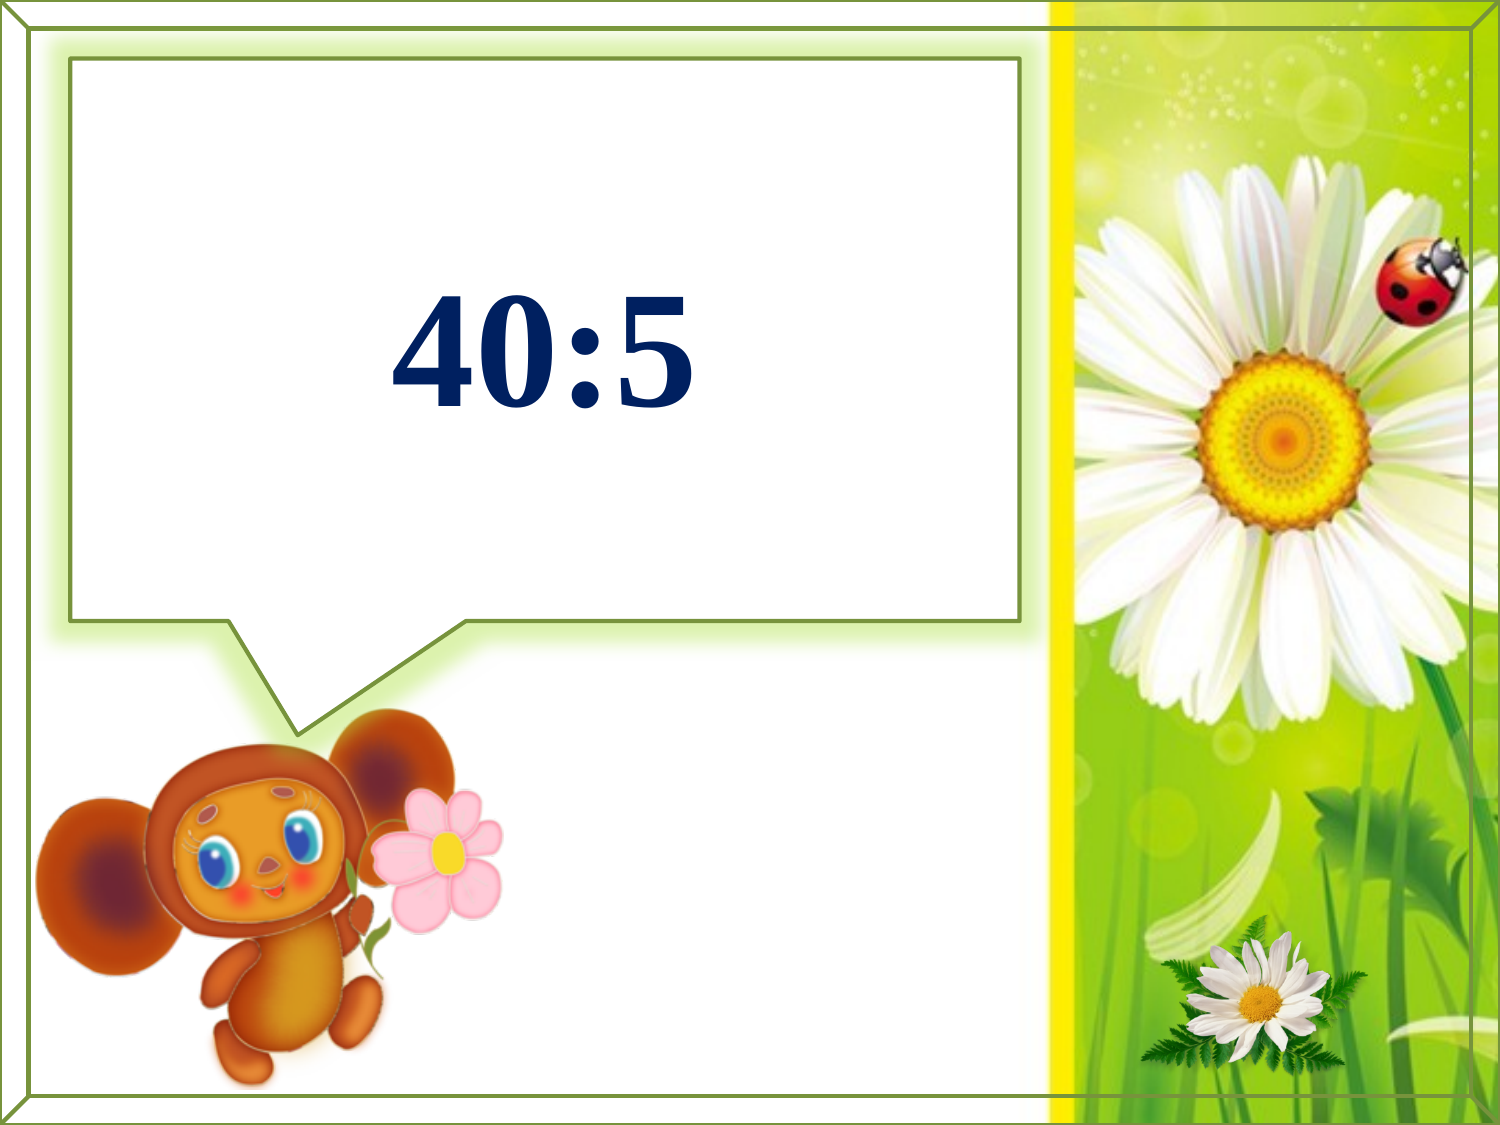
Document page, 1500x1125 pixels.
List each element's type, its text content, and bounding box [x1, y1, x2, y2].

picture [31, 31, 1469, 1094]
picture [6, 2, 1493, 26]
picture [1473, 6, 1498, 1119]
text_box 40:5 [68, 56, 1022, 706]
picture [2, 6, 26, 1118]
picture [6, 1098, 1494, 1123]
